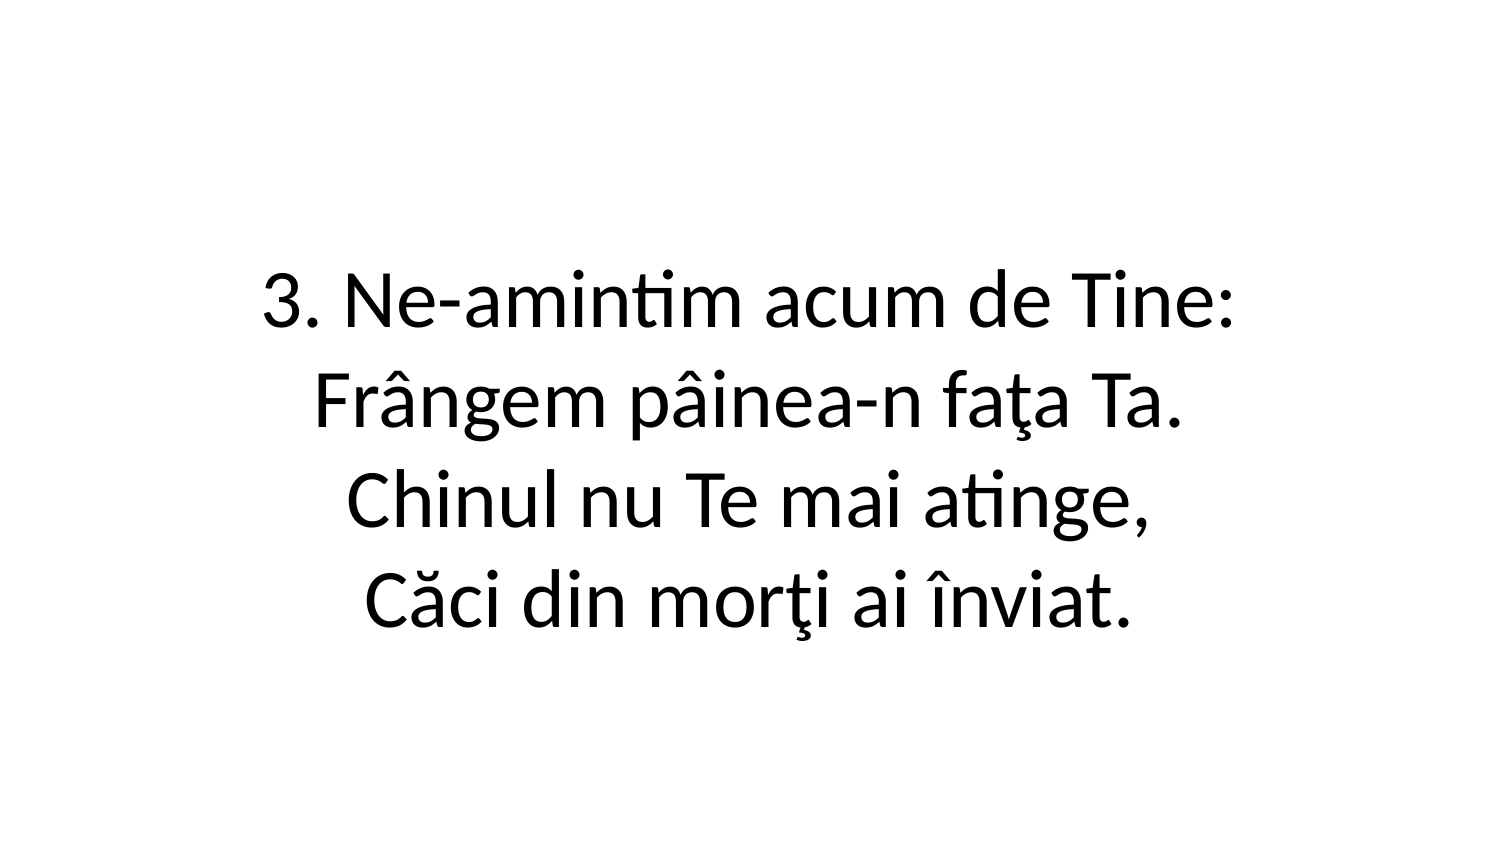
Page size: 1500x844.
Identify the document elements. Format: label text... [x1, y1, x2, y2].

text_box 3. Ne-amintim acum de Tine: Frângem pâinea-n faţa Ta. Chinul nu Te mai atinge, Căci din morţi ai înviat. [245, 192, 1254, 652]
